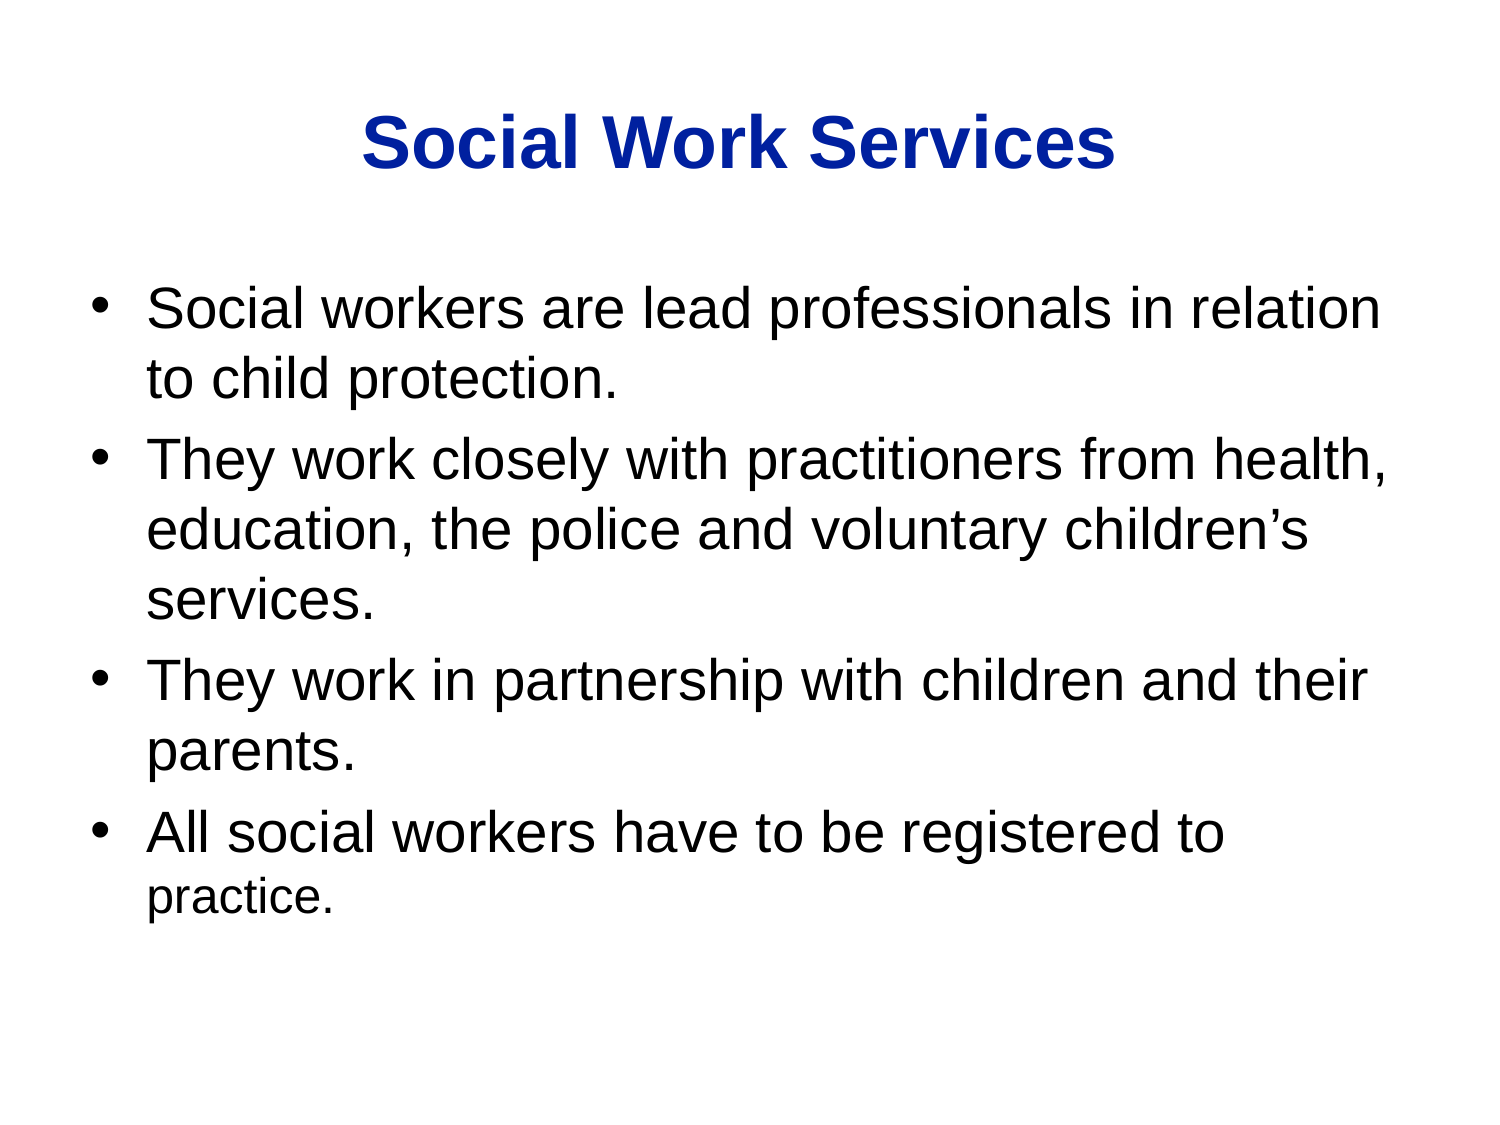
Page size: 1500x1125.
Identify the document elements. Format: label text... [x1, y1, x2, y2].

title Social Work Services [75, 45, 1425, 233]
list Social workers are lead professionals in relation to child protection. They work closely with practitioners from health, education, the police and voluntary children’s services. They work in partnership with children and their parents. All social workers have to be registered to practice. [75, 262, 1425, 1005]
